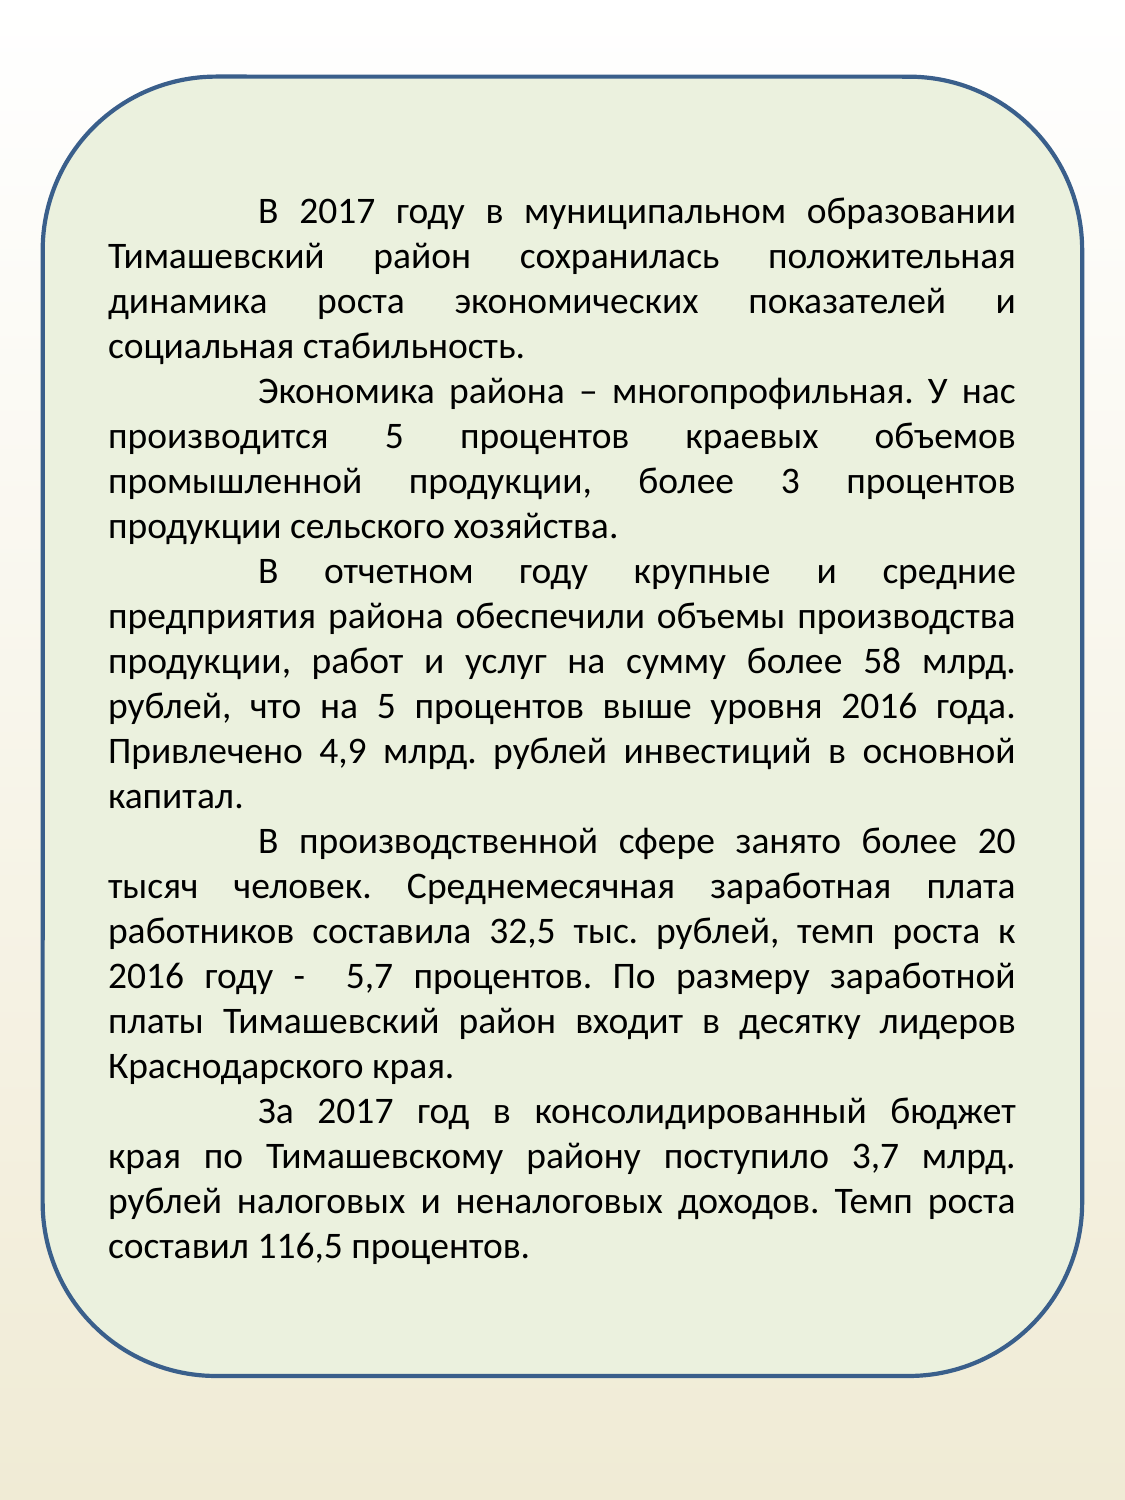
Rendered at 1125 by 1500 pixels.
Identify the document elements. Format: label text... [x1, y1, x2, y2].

text_box В 2017 году в муниципальном образовании Тимашевский район сохранилась положительная динамика роста экономических показателей и социальная стабильность. Экономика района – многопрофильная. У нас производится 5 процентов краевых объемов промышленной продукции, более 3 процентов продукции сельского хозяйства. В отчетном году крупные и средние предприятия района обеспечили объемы производства продукции, работ и услуг на сумму более 58 млрд. рублей, что на 5 процентов выше уровня 2016 года. Привлечено 4,9 млрд. рублей инвестиций в основной капитал. В производственной сфере занято более 20 тысяч человек. Среднемесячная заработная плата работников составила 32,5 тыс. рублей, темп роста к 2016 году - 5,7 процентов. По размеру заработной платы Тимашевский район входит в десятку лидеров Краснодарского края. За 2017 год в консолидированный бюджет края по Тимашевскому району поступило 3,7 млрд. рублей налоговых и неналоговых доходов. Темп роста составил 116,5 процентов. [40, 74, 1085, 1379]
